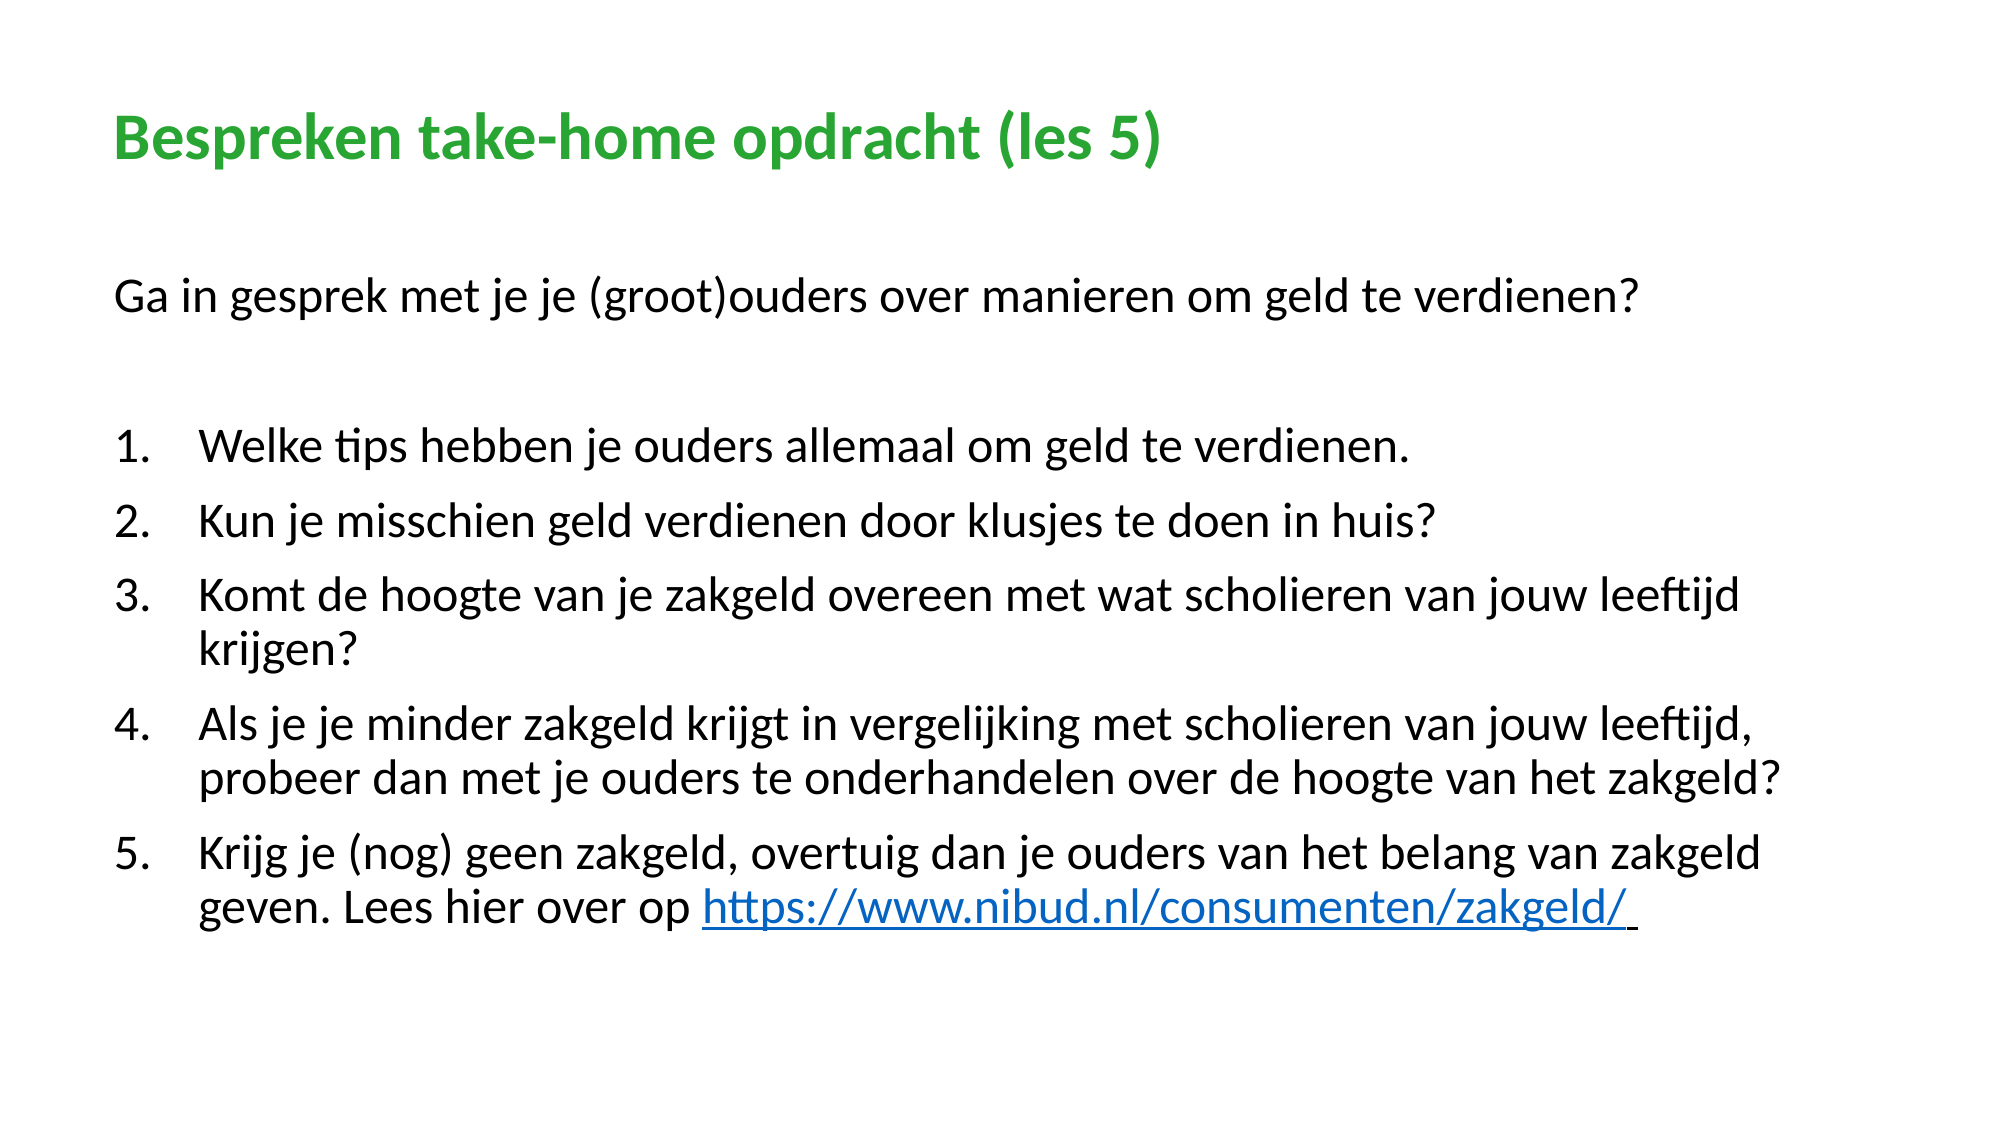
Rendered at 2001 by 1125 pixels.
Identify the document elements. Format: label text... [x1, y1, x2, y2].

text_box Bespreken take-home opdracht (les 5) Ga in gesprek met je je (groot)ouders over manieren om geld te verdienen? Welke tips hebben je ouders allemaal om geld te verdienen. Kun je misschien geld verdienen door klusjes te doen in huis? Komt de hoogte van je zakgeld overeen met wat scholieren van jouw leeftijd krijgen? Als je je minder zakgeld krijgt in vergelijking met scholieren van jouw leeftijd, probeer dan met je ouders te onderhandelen over de hoogte van het zakgeld? Krijg je (nog) geen zakgeld, overtuig dan je ouders van het belang van zakgeld geven. Lees hier over op https://www.nibud.nl/consumenten/zakgeld/ [113, 101, 1893, 987]
